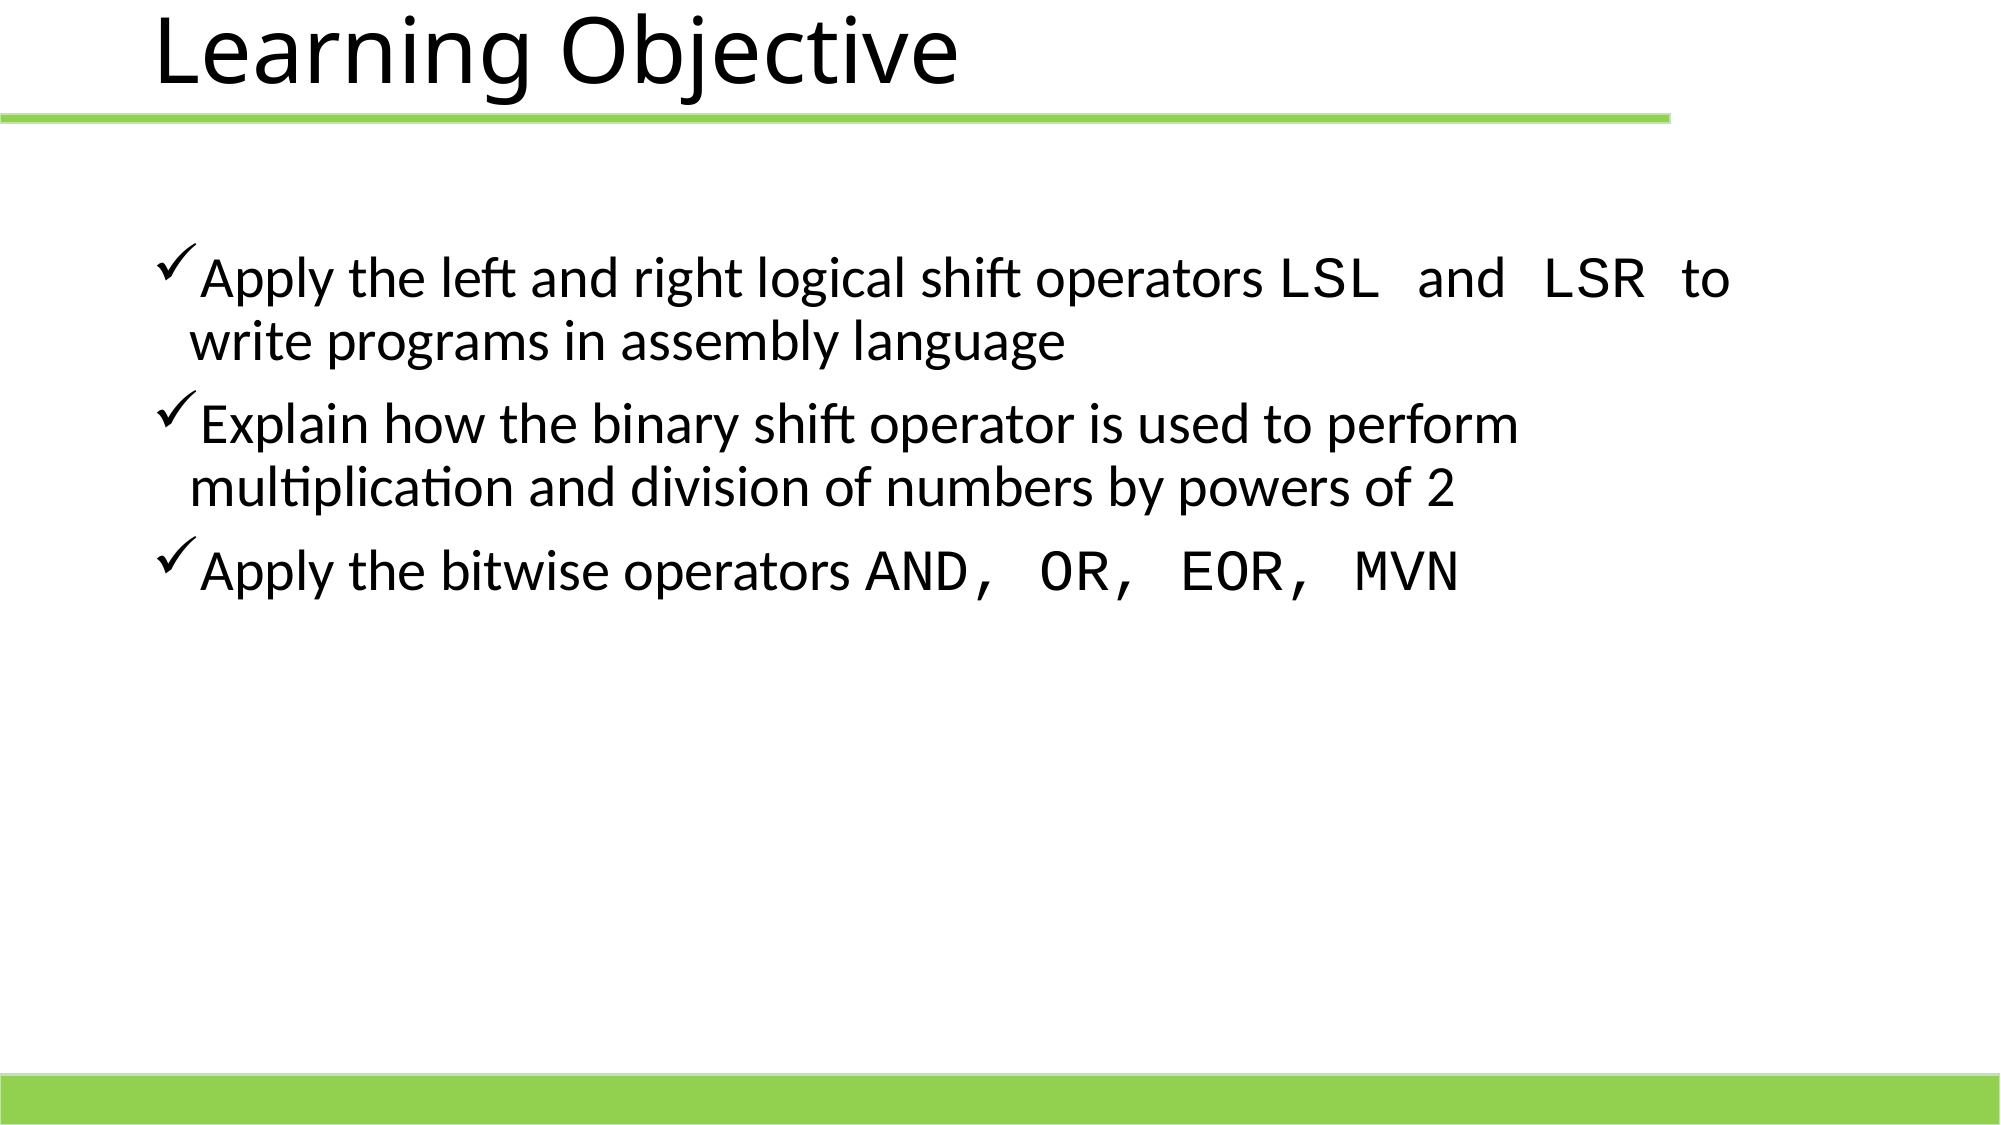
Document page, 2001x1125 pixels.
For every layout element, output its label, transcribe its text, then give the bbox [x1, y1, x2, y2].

list Apply the left and right logical shift operators LSL and LSR to write programs in assembly language Explain how the binary shift operator is used to perform multiplication and division of numbers by powers of 2 Apply the bitwise operators AND, OR, EOR, MVN [137, 239, 1863, 954]
title Learning Objective [137, 0, 1863, 218]
